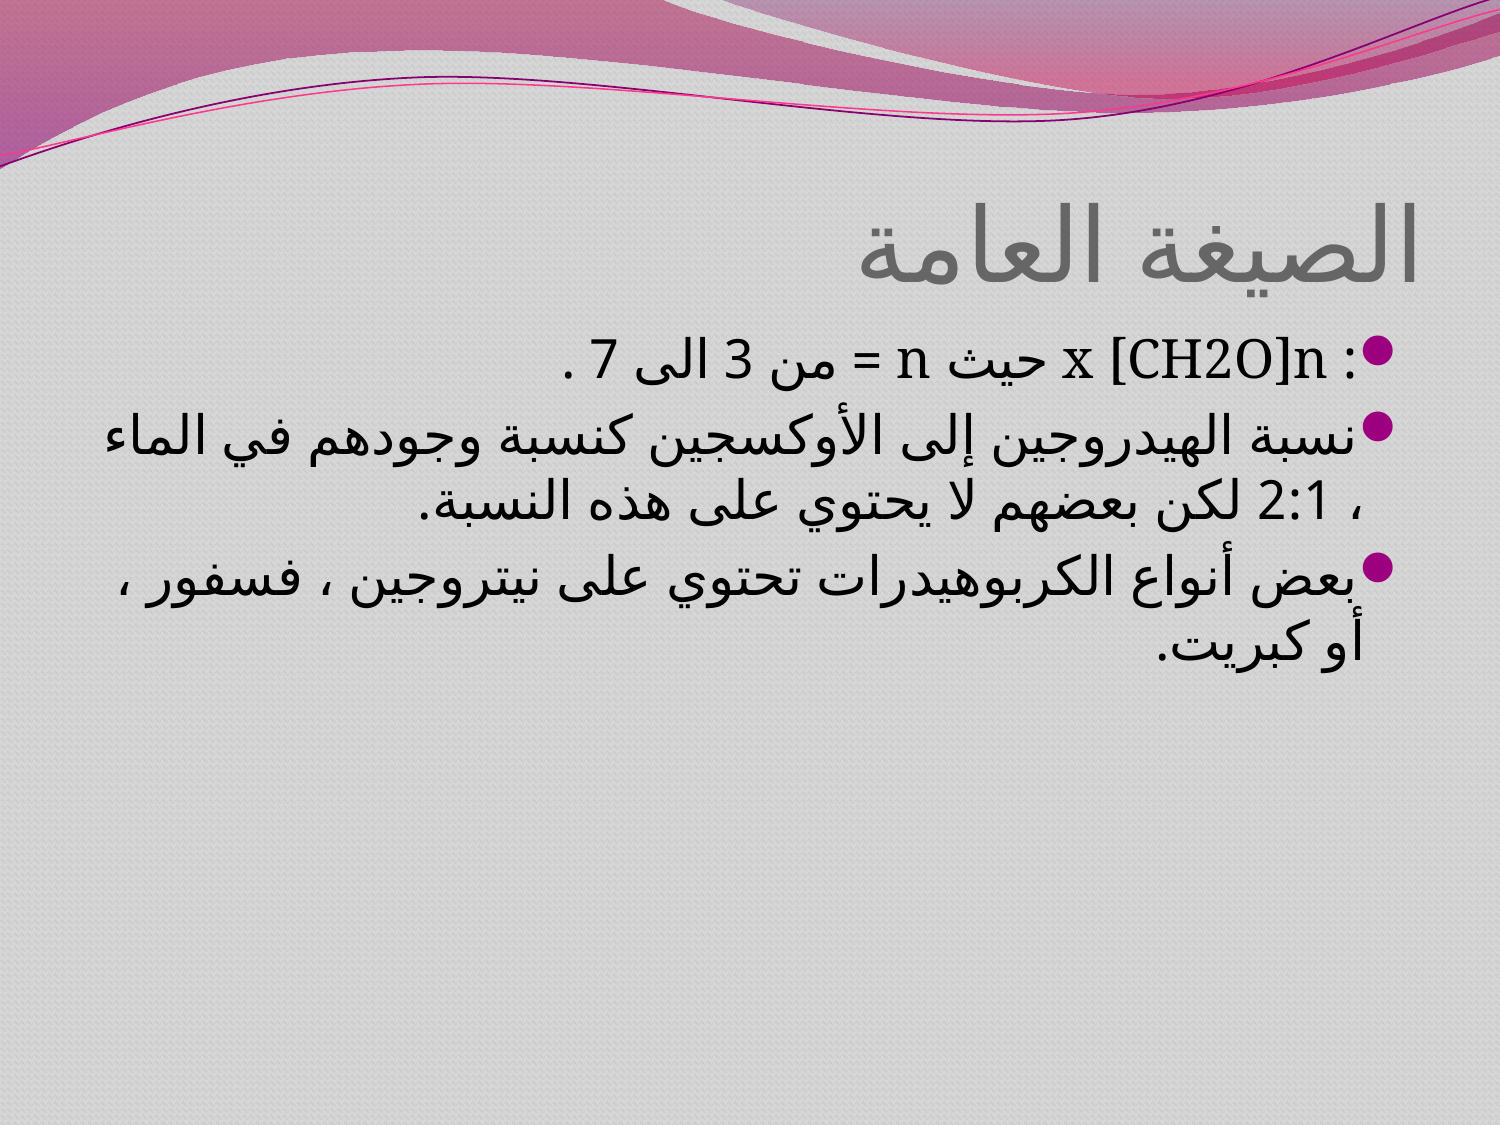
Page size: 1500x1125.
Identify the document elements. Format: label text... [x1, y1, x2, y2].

title الصيغة العامة [75, 115, 1425, 303]
list : x [CH2O]n حيث n = من 3 الى 7 . نسبة الهيدروجين إلى الأوكسجين كنسبة وجودهم في الماء ، 2:1 لكن بعضهم لا يحتوي على هذه النسبة. بعض أنواع الكربوهيدرات تحتوي على نيتروجين ، فسفور ، أو كبريت. [75, 317, 1425, 1038]
